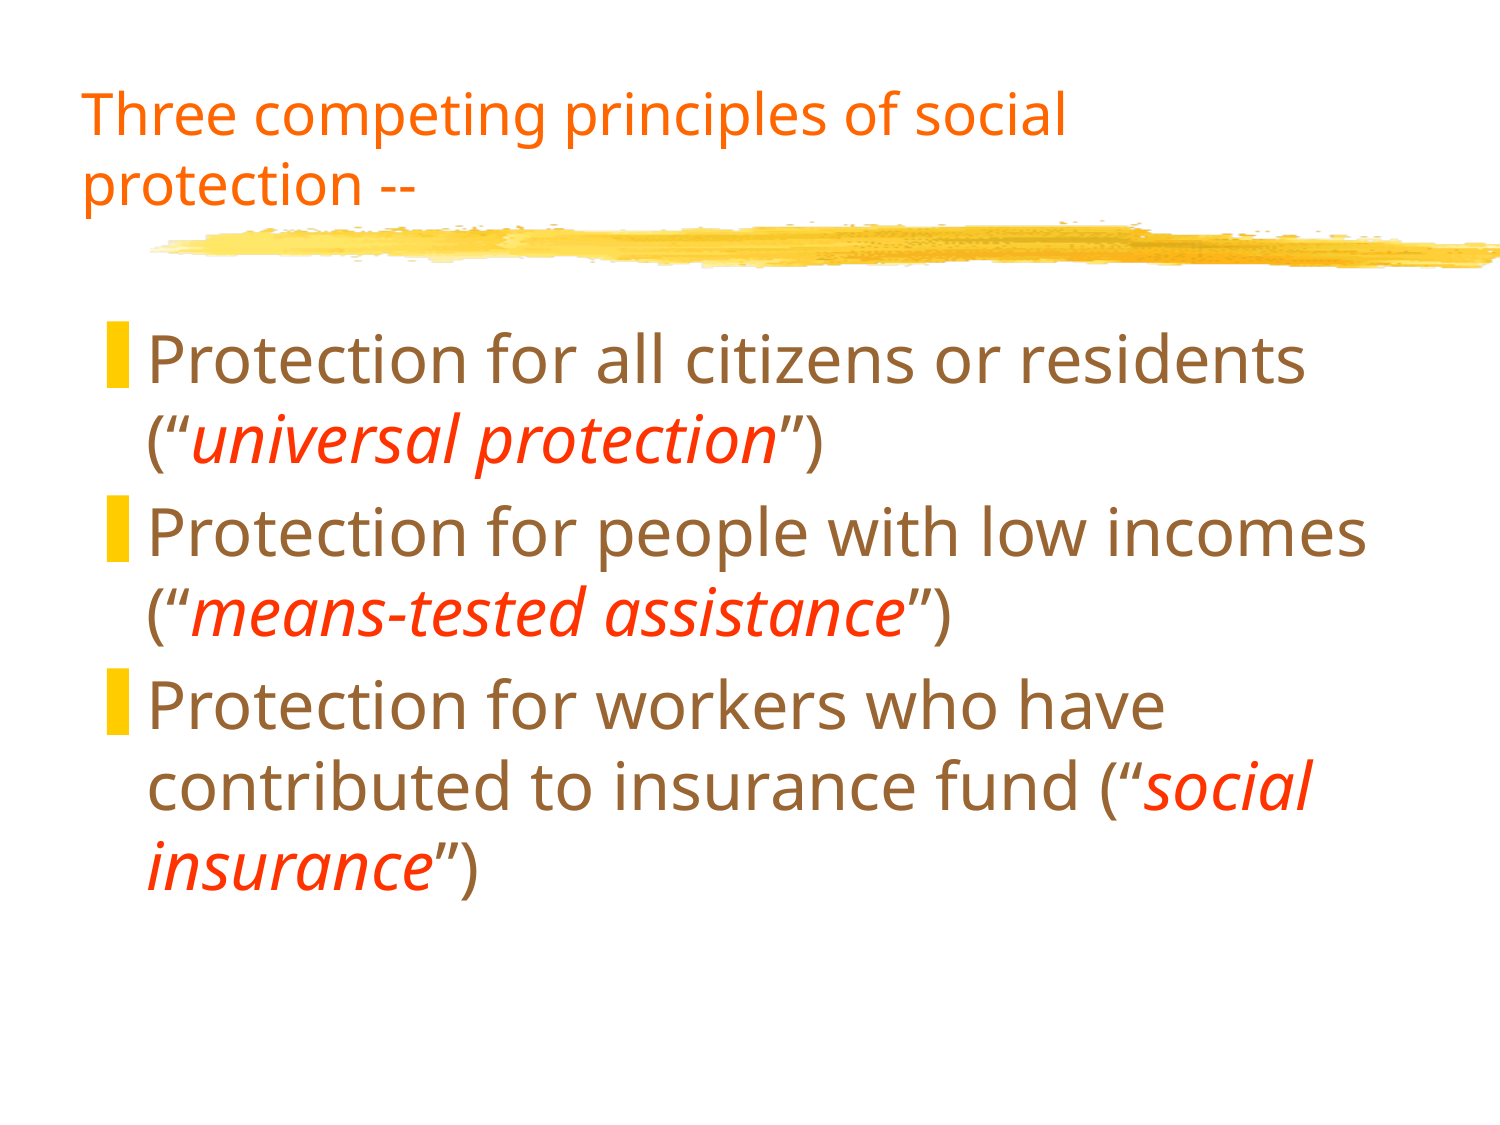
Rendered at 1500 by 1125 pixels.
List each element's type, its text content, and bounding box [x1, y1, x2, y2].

picture [150, 215, 1500, 279]
title Three competing principles of social protection -- [66, 37, 1342, 226]
list Protection for all citizens or residents (“universal protection”) Protection for people with low incomes (“means-tested assistance”) Protection for workers who have contributed to insurance fund (“social insurance”) [74, 309, 1417, 994]
